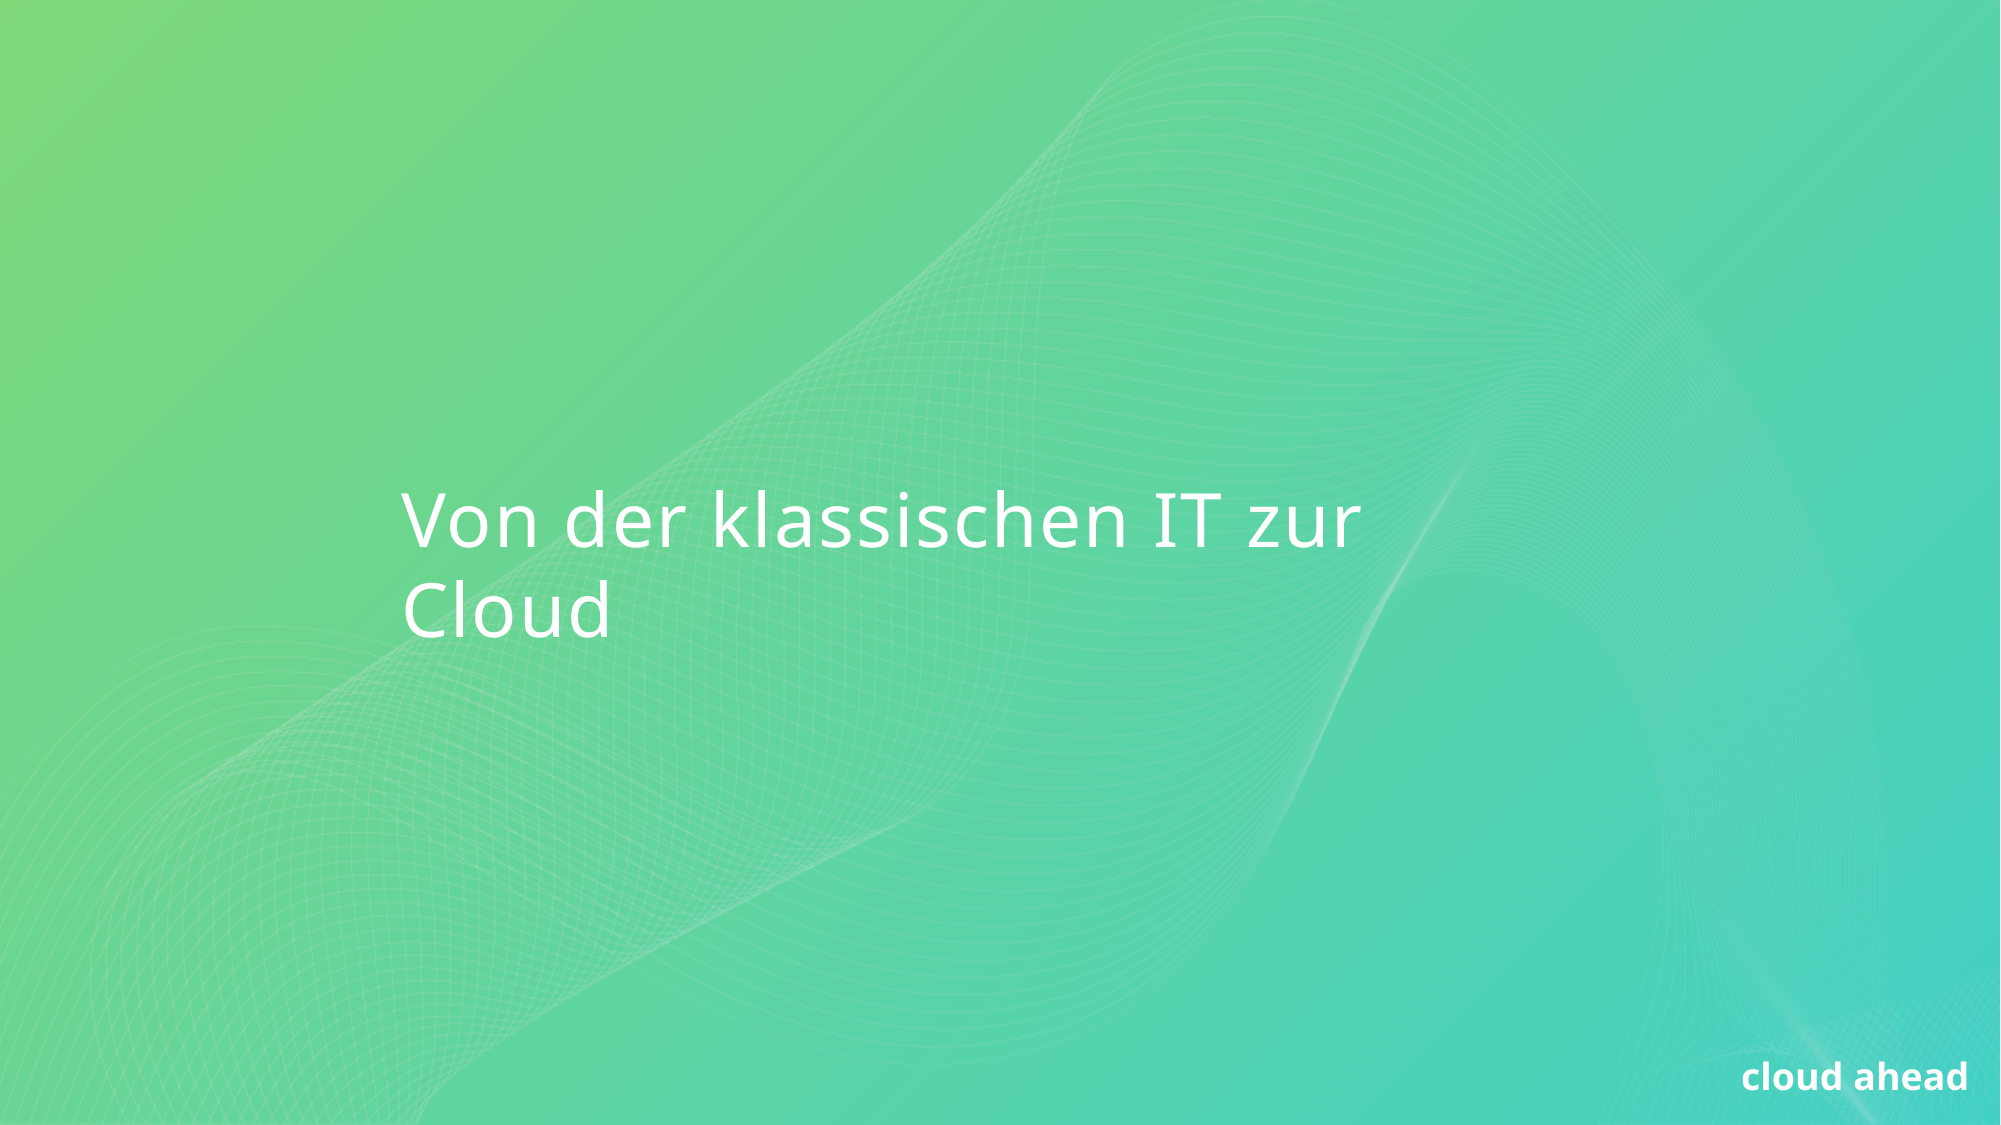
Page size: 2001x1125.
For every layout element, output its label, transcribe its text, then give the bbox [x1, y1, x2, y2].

title Von der klassischen IT zur Cloud [386, 509, 1614, 616]
